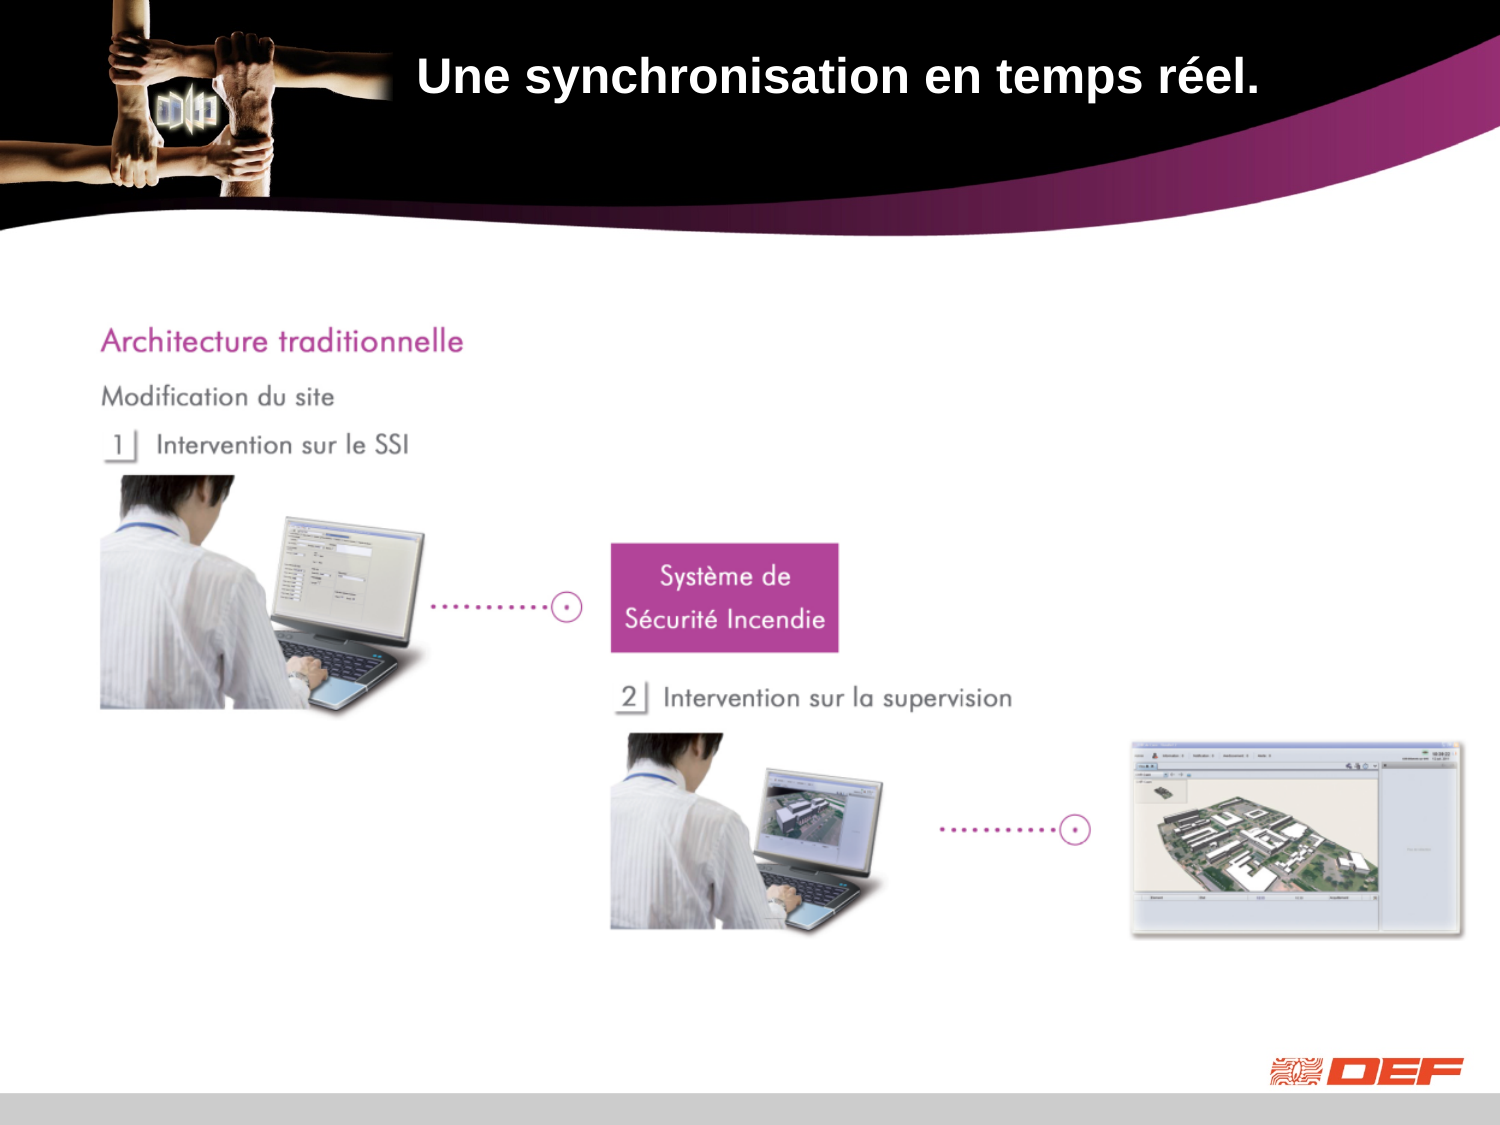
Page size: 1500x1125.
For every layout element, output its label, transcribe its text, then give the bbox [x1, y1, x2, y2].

picture [0, 0, 1500, 1125]
text_box Une synchronisation en temps réel. [177, 42, 1500, 149]
